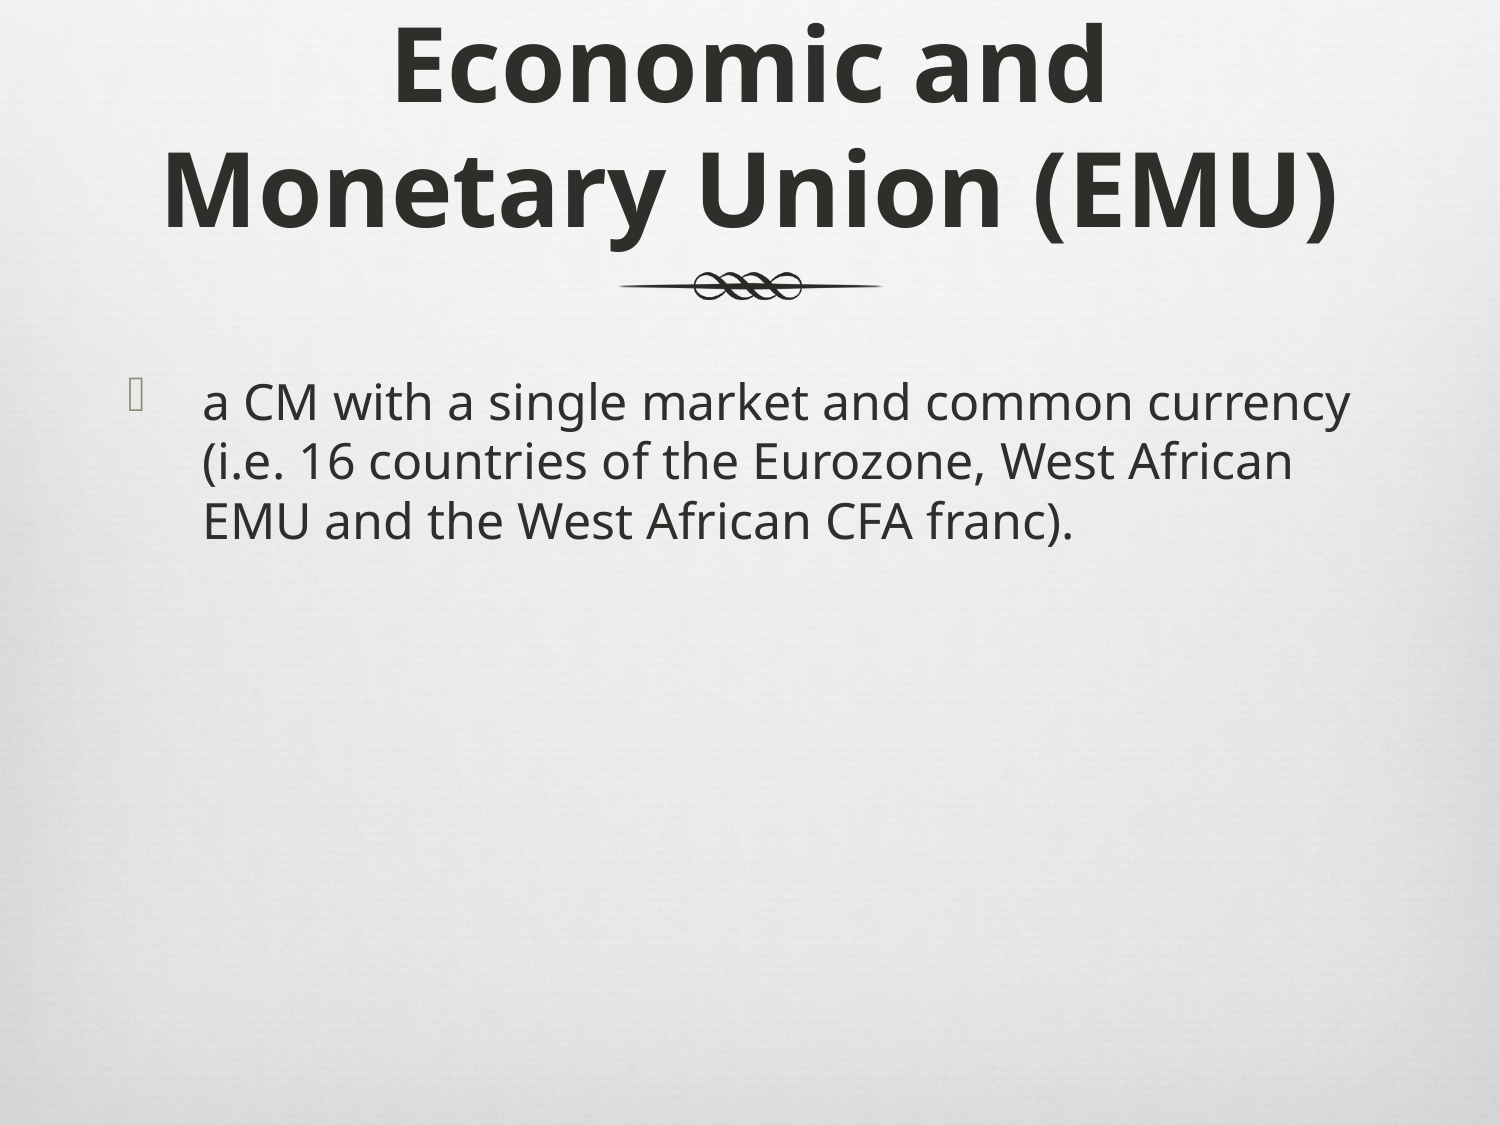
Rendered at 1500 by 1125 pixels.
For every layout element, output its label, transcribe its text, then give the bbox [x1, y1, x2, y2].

picture [615, 272, 885, 300]
list a CM with a single market and common currency (i.e. 16 countries of the Eurozone, West African EMU and the West African CFA franc). [112, 362, 1388, 963]
title Economic and Monetary Union (EMU) [112, 11, 1388, 236]
